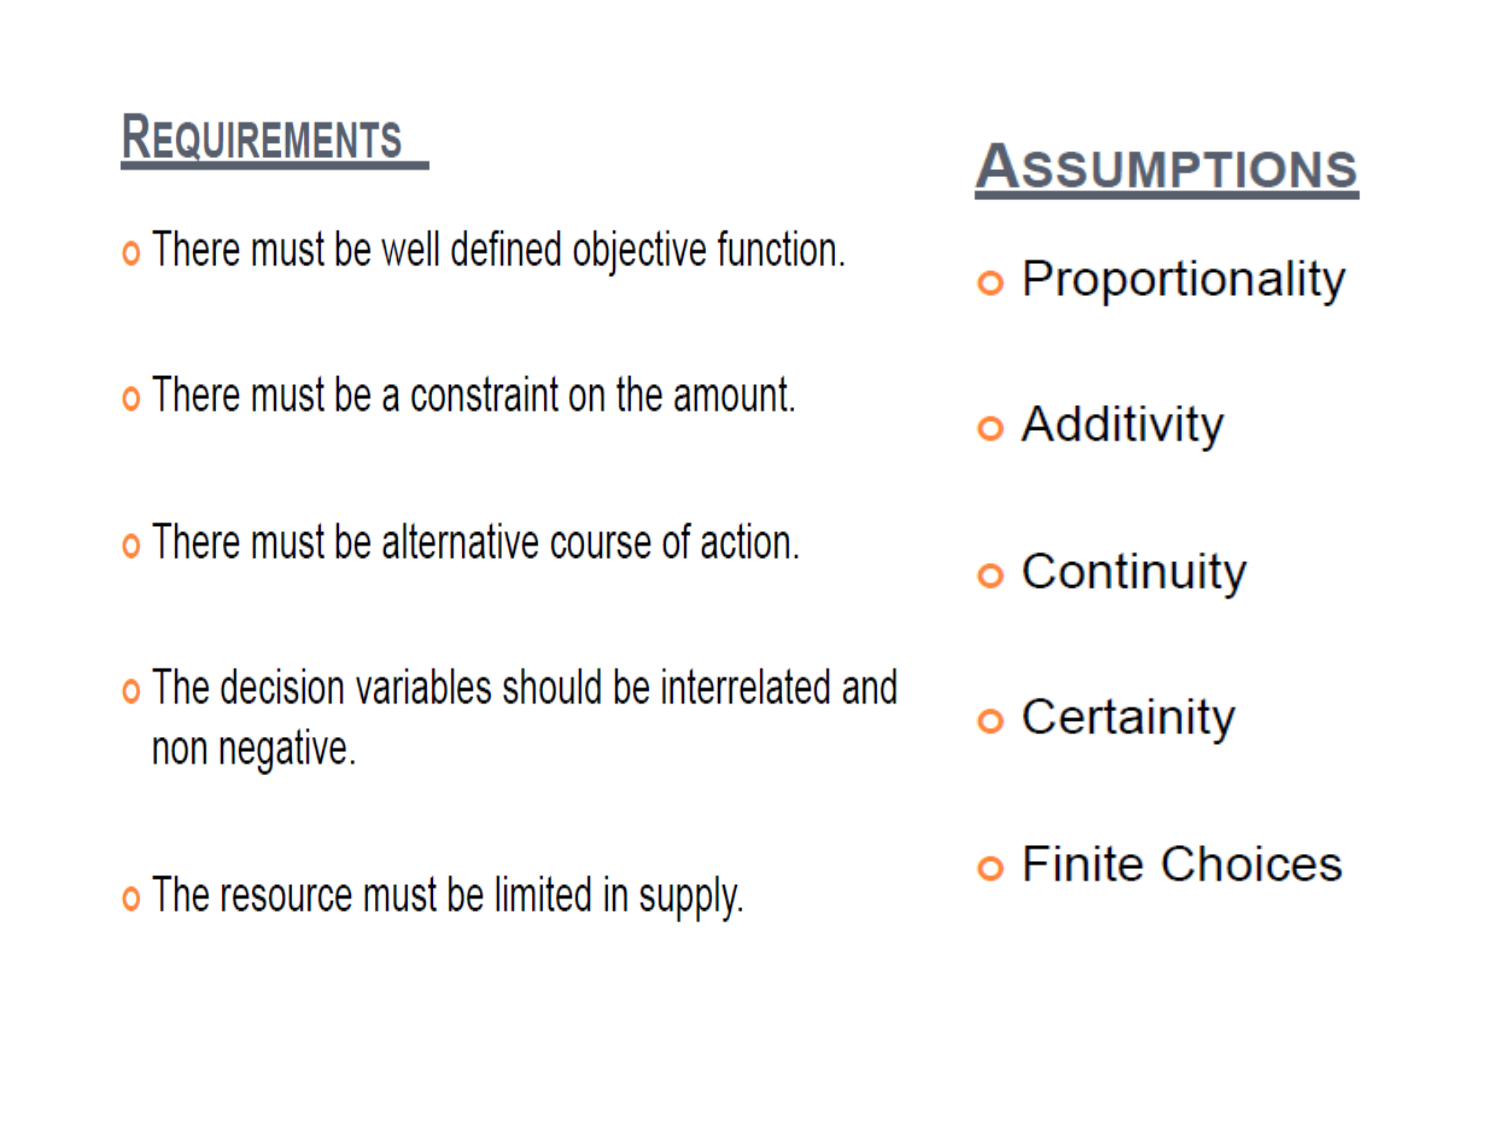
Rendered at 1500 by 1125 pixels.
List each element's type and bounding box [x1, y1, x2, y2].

picture [99, 87, 1440, 962]
